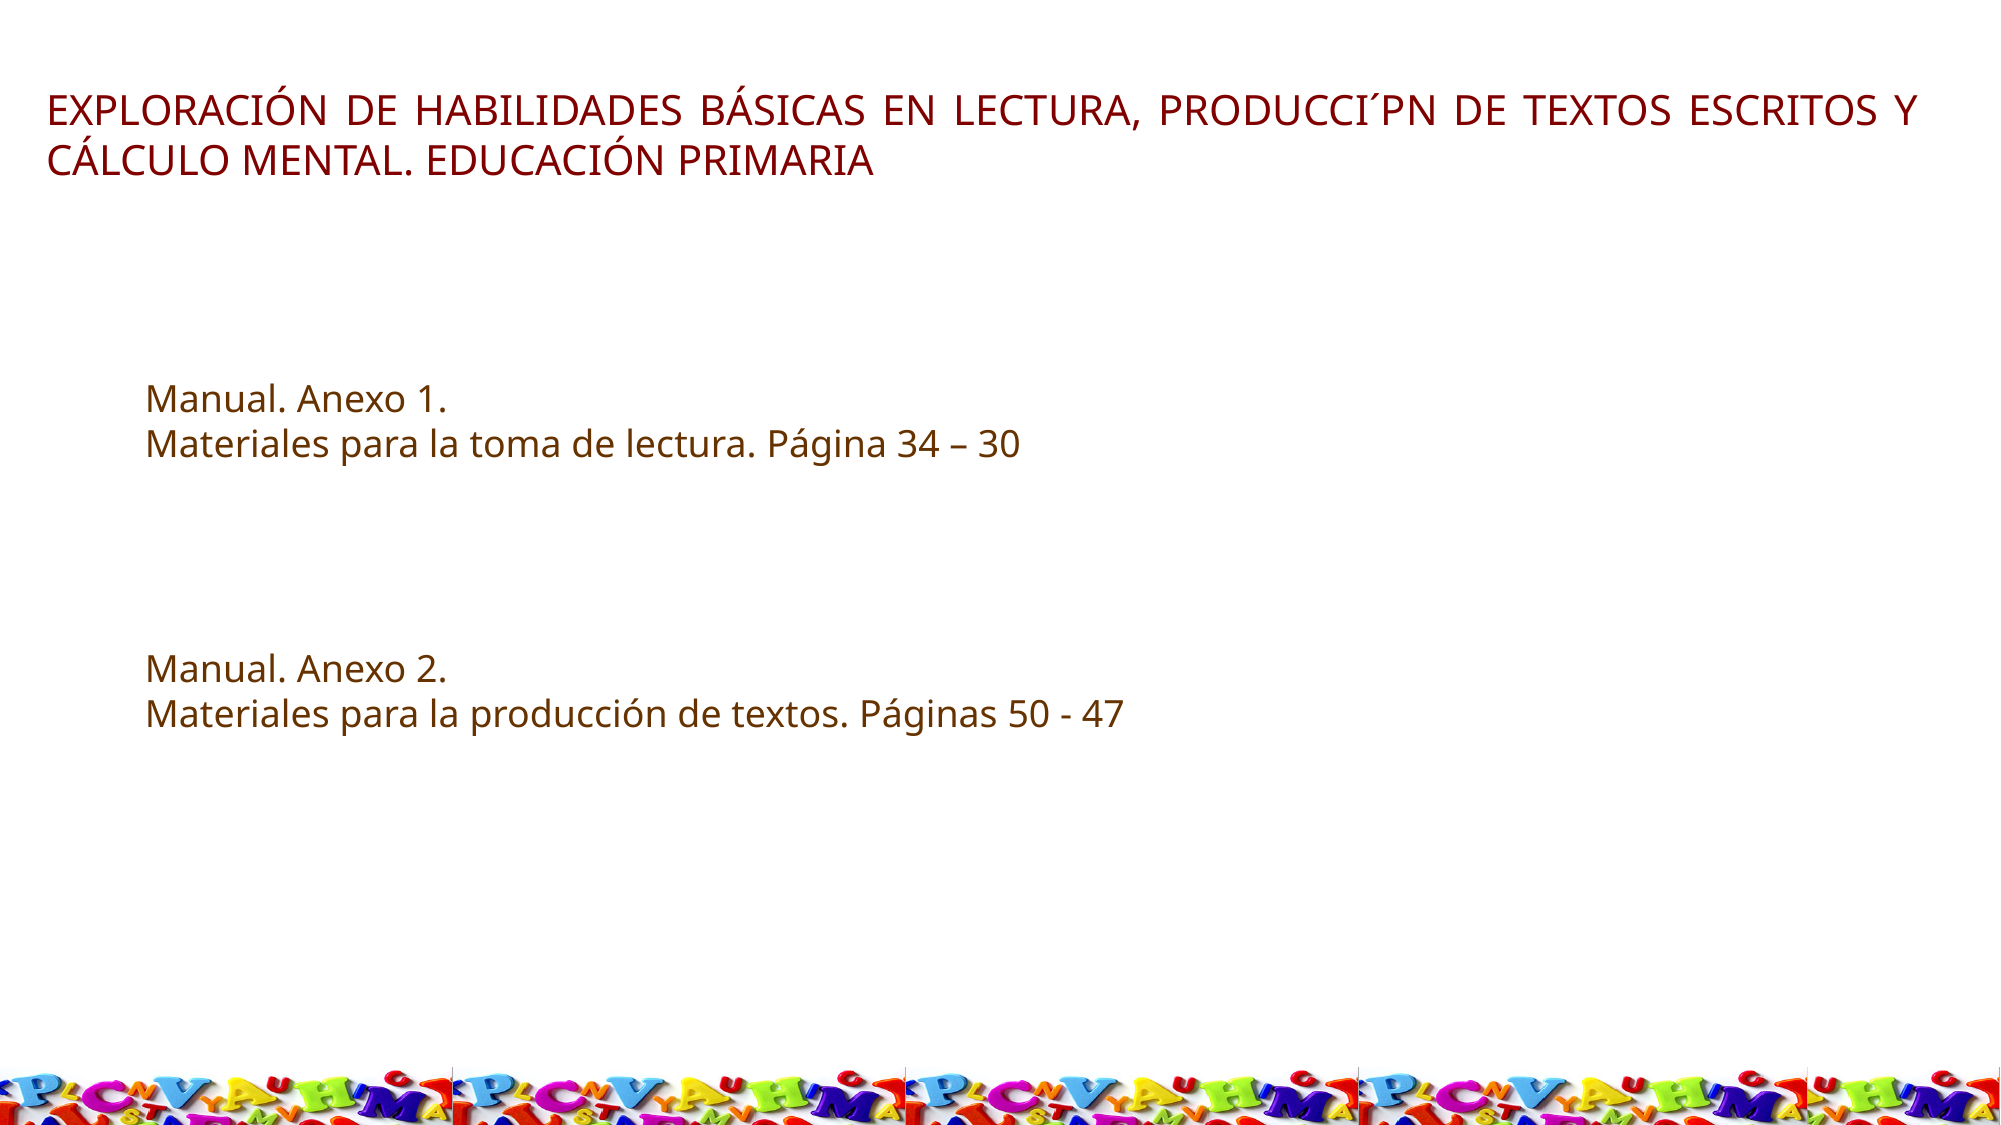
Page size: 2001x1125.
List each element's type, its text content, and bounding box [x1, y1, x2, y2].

text_box EXPLORACIÓN DE HABILIDADES BÁSICAS EN LECTURA, PRODUCCI´PN DE TEXTOS ESCRITOS Y CÁLCULO MENTAL. EDUCACIÓN PRIMARIA [31, 76, 1935, 191]
text_box Manual. Anexo 1. Materiales para la toma de lectura. Página 34 – 30 Manual. Anexo 2. Materiales para la producción de textos. Páginas 50 - 47 [130, 367, 1682, 742]
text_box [0, 1066, 2000, 1125]
